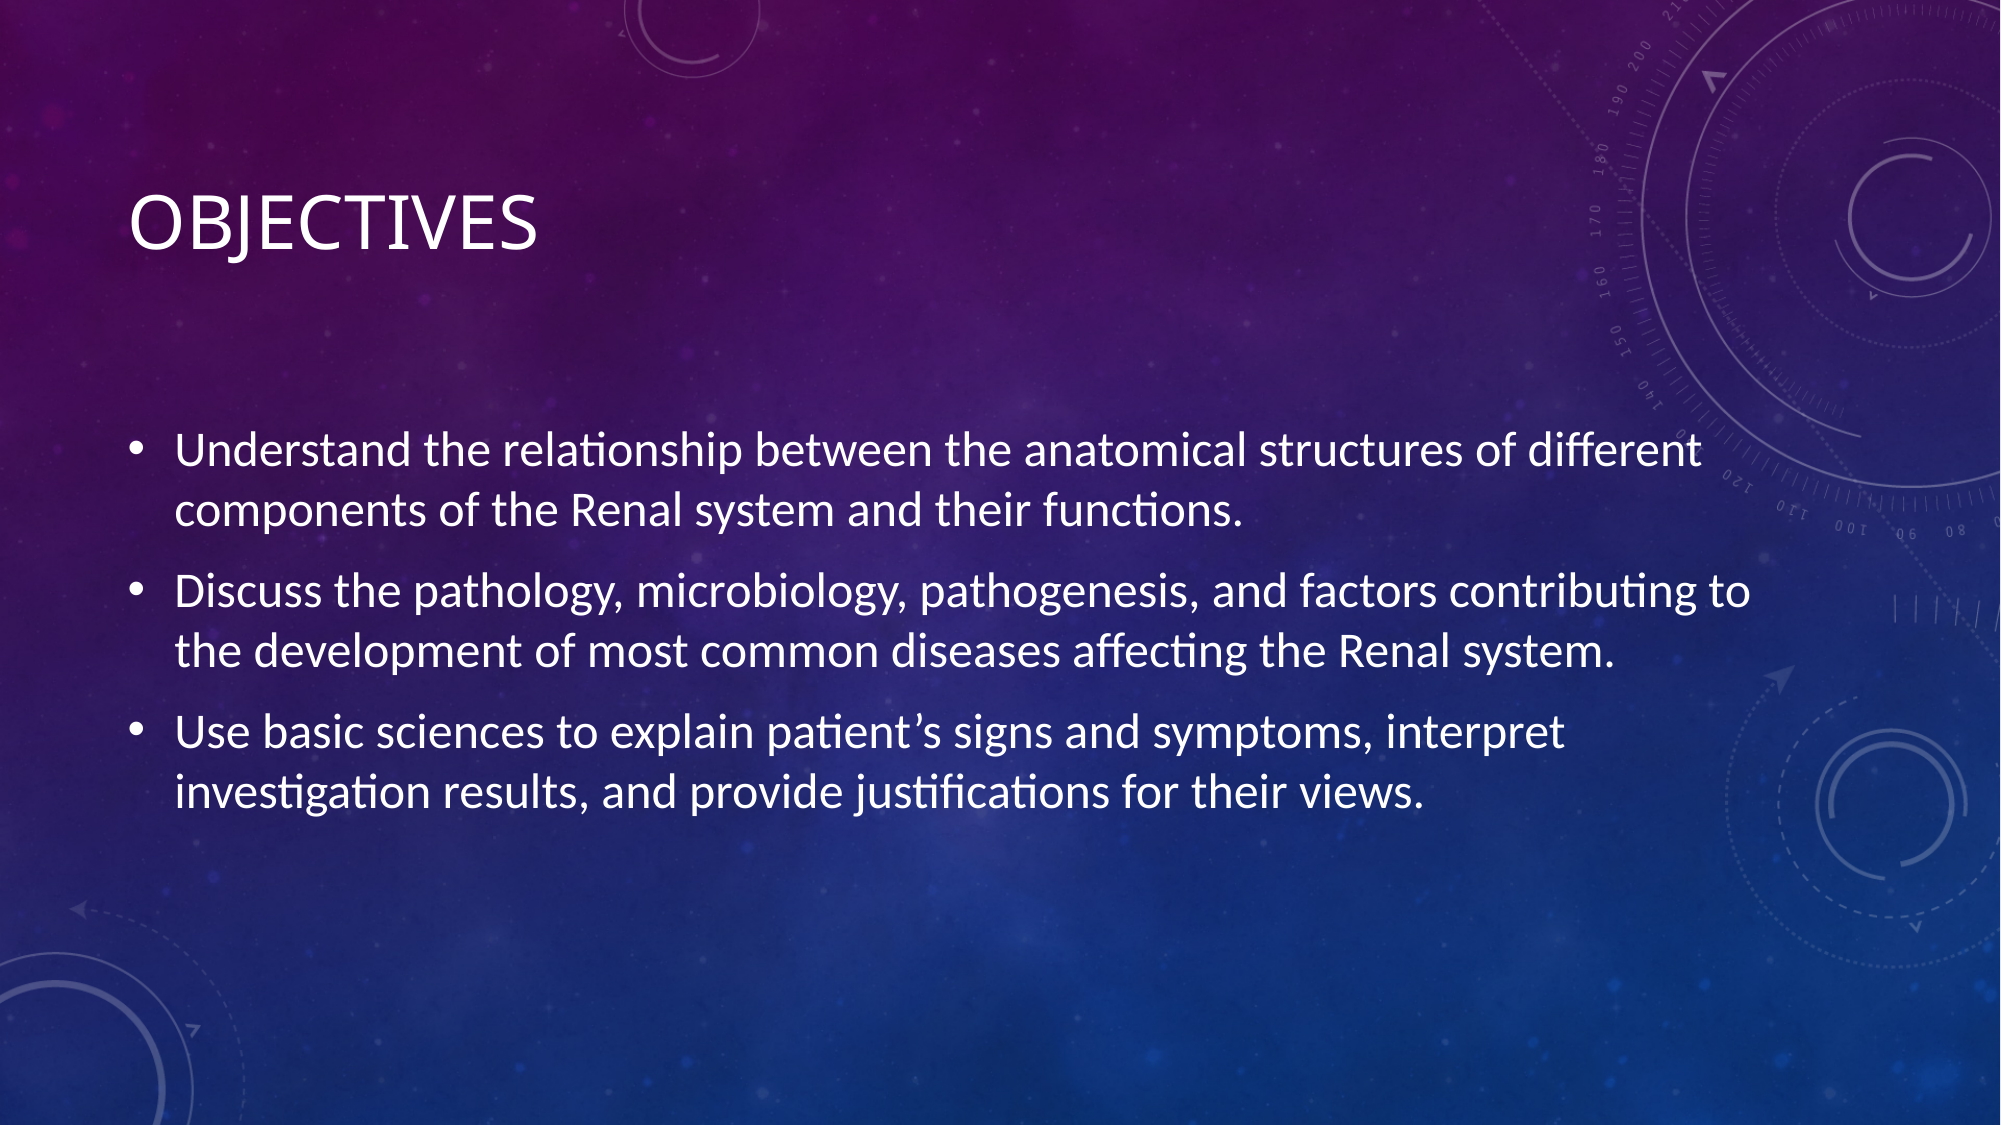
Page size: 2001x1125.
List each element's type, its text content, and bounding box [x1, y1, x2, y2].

picture [0, 0, 2001, 1125]
list Understand the relationship between the anatomical structures of different components of the Renal system and their functions. Discuss the pathology, microbiology, pathogenesis, and factors contributing to the development of most common diseases affecting the Renal system. Use basic sciences to explain patient’s signs and symptoms, interpret investigation results, and provide justifications for their views. [112, 351, 1775, 950]
title objectives [112, 99, 1775, 339]
